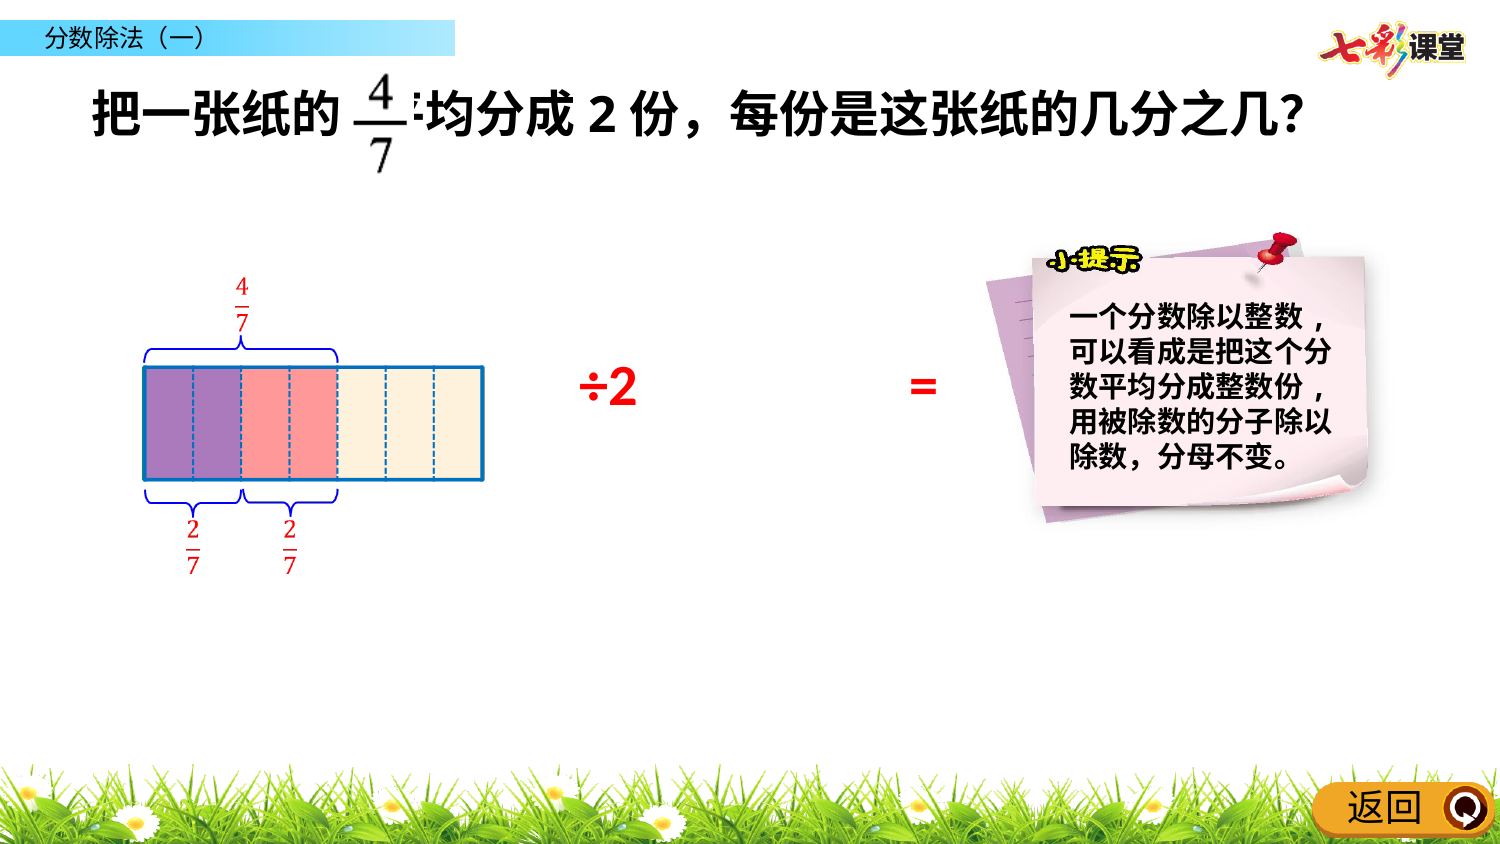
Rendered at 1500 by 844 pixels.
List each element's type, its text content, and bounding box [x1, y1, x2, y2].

text_box 把一张纸的 平均分成2份，每份是这张纸的几分之几？ [76, 75, 345, 151]
picture [350, 67, 414, 174]
picture [1316, 20, 1468, 80]
text_box 把一张纸的 平均分成2份，每份是这张纸的几分之几？ [418, 75, 1406, 151]
picture [985, 232, 1400, 538]
picture [142, 269, 485, 580]
picture [0, 764, 1500, 844]
